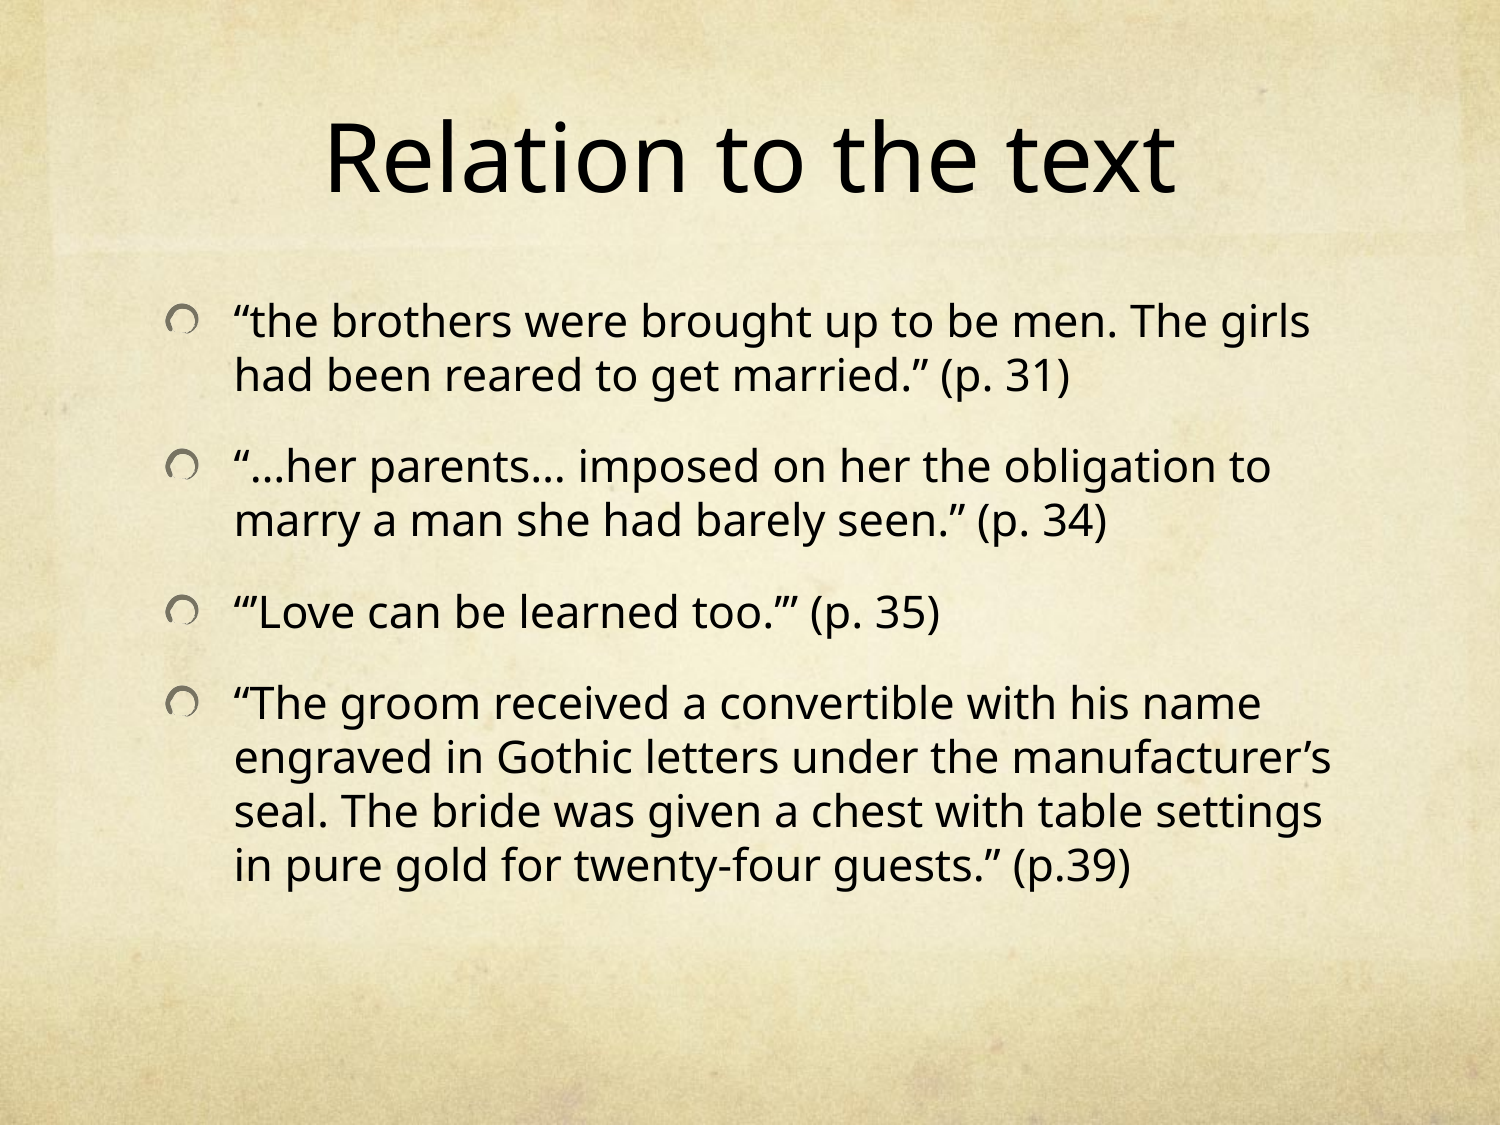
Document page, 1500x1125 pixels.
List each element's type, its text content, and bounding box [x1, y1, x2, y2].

title Relation to the text [150, 82, 1350, 225]
picture [0, 0, 1500, 1125]
list “the brothers were brought up to be men. The girls had been reared to get married.” (p. 31) “…her parents… imposed on her the obligation to marry a man she had barely seen.” (p. 34) “’Love can be learned too.’” (p. 35) “The groom received a convertible with his name engraved in Gothic letters under the manufacturer’s seal. The bride was given a chest with table settings in pure gold for twenty-four guests.” (p.39) [150, 284, 1350, 950]
